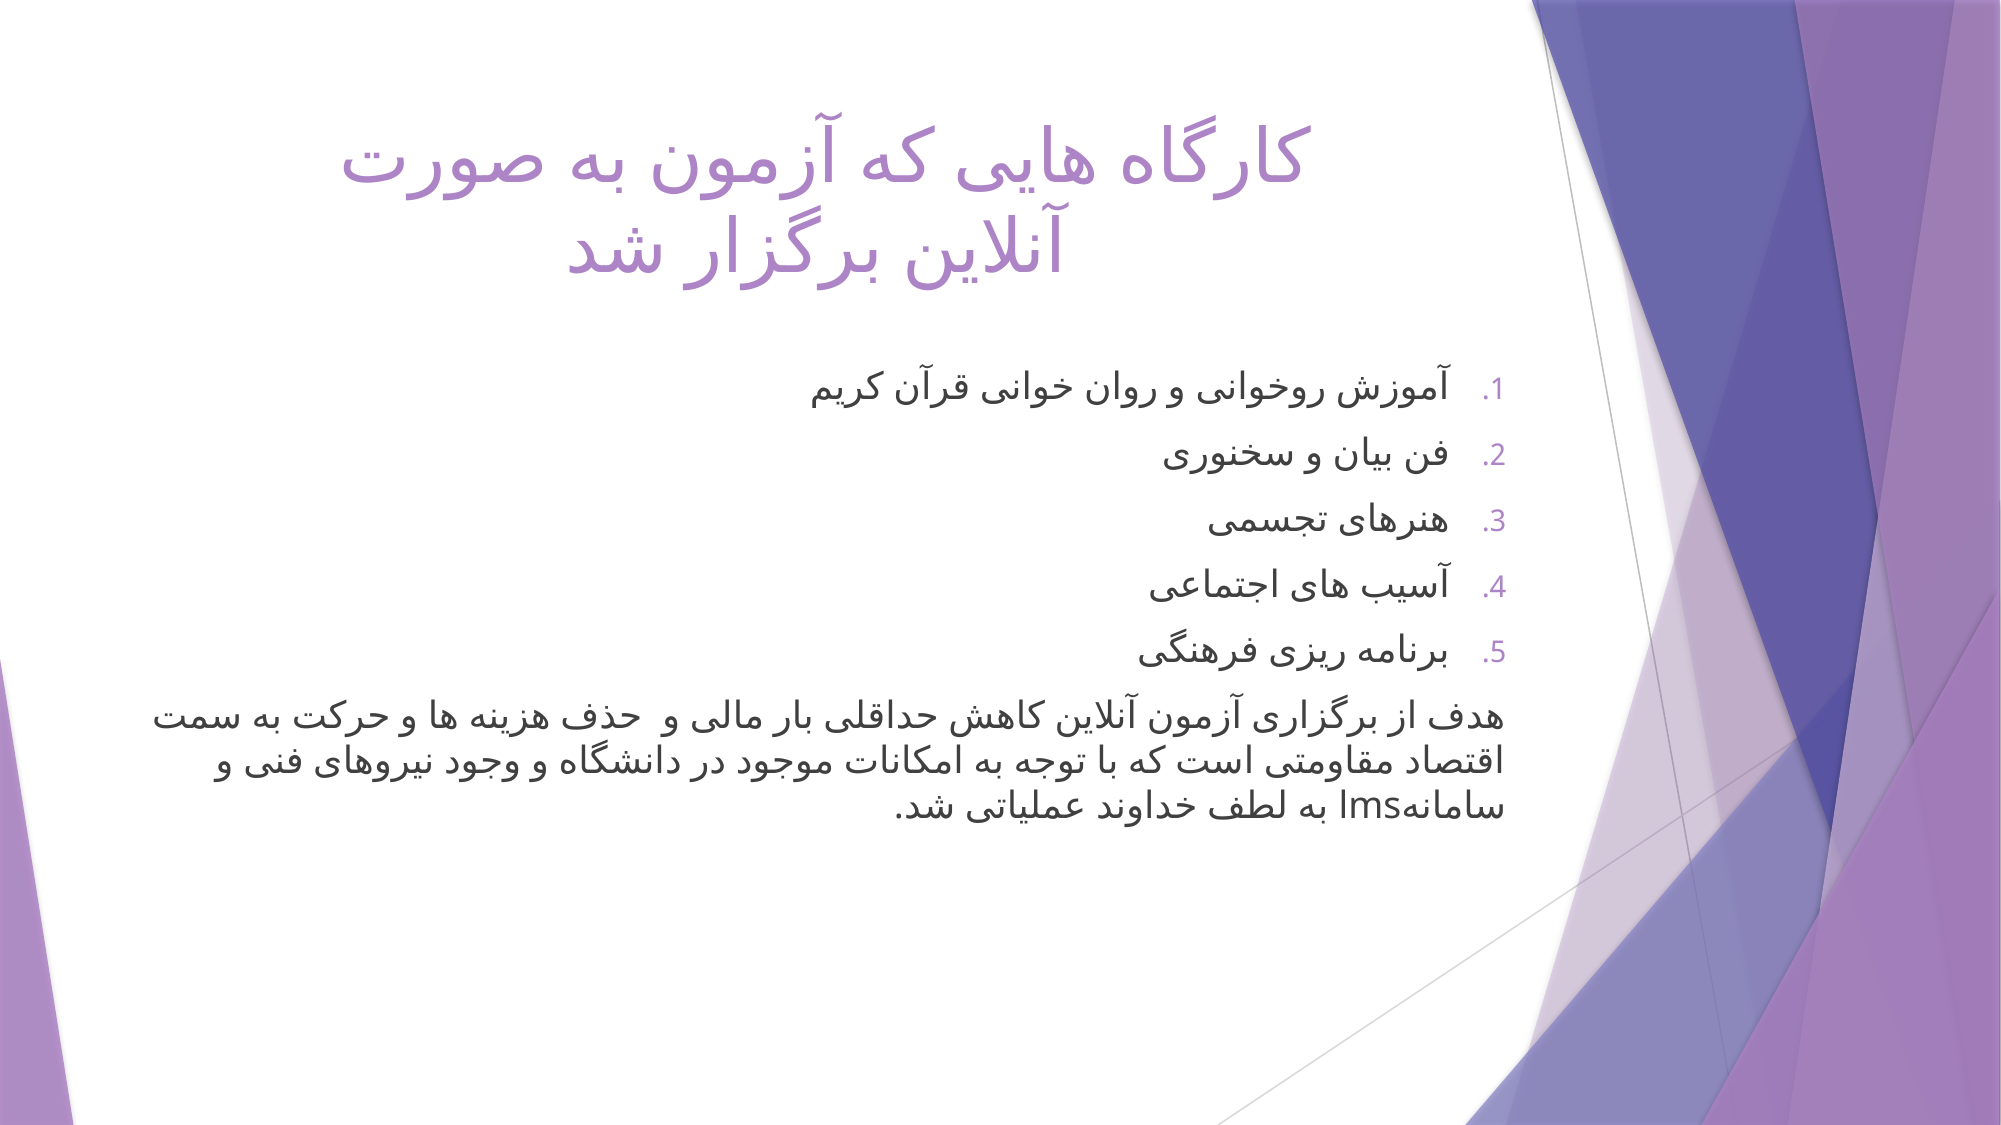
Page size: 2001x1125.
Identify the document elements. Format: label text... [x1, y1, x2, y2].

list آموزش روخوانی و روان خوانی قرآن کریم فن بیان و سخنوری هنرهای تجسمی آسیب های اجتماعی برنامه ریزی فرهنگی هدف از برگزاری آزمون آنلاین کاهش حداقلی بار مالی و حذف هزینه ها و حرکت به سمت اقتصاد مقاومتی است که با توجه به امکانات موجود در دانشگاه و وجود نیروهای فنی و سامانهlms به لطف خداوند عملیاتی شد. [111, 354, 1522, 992]
title کارگاه هایی که آزمون به صورت آنلاین برگزار شد [111, 99, 1522, 317]
